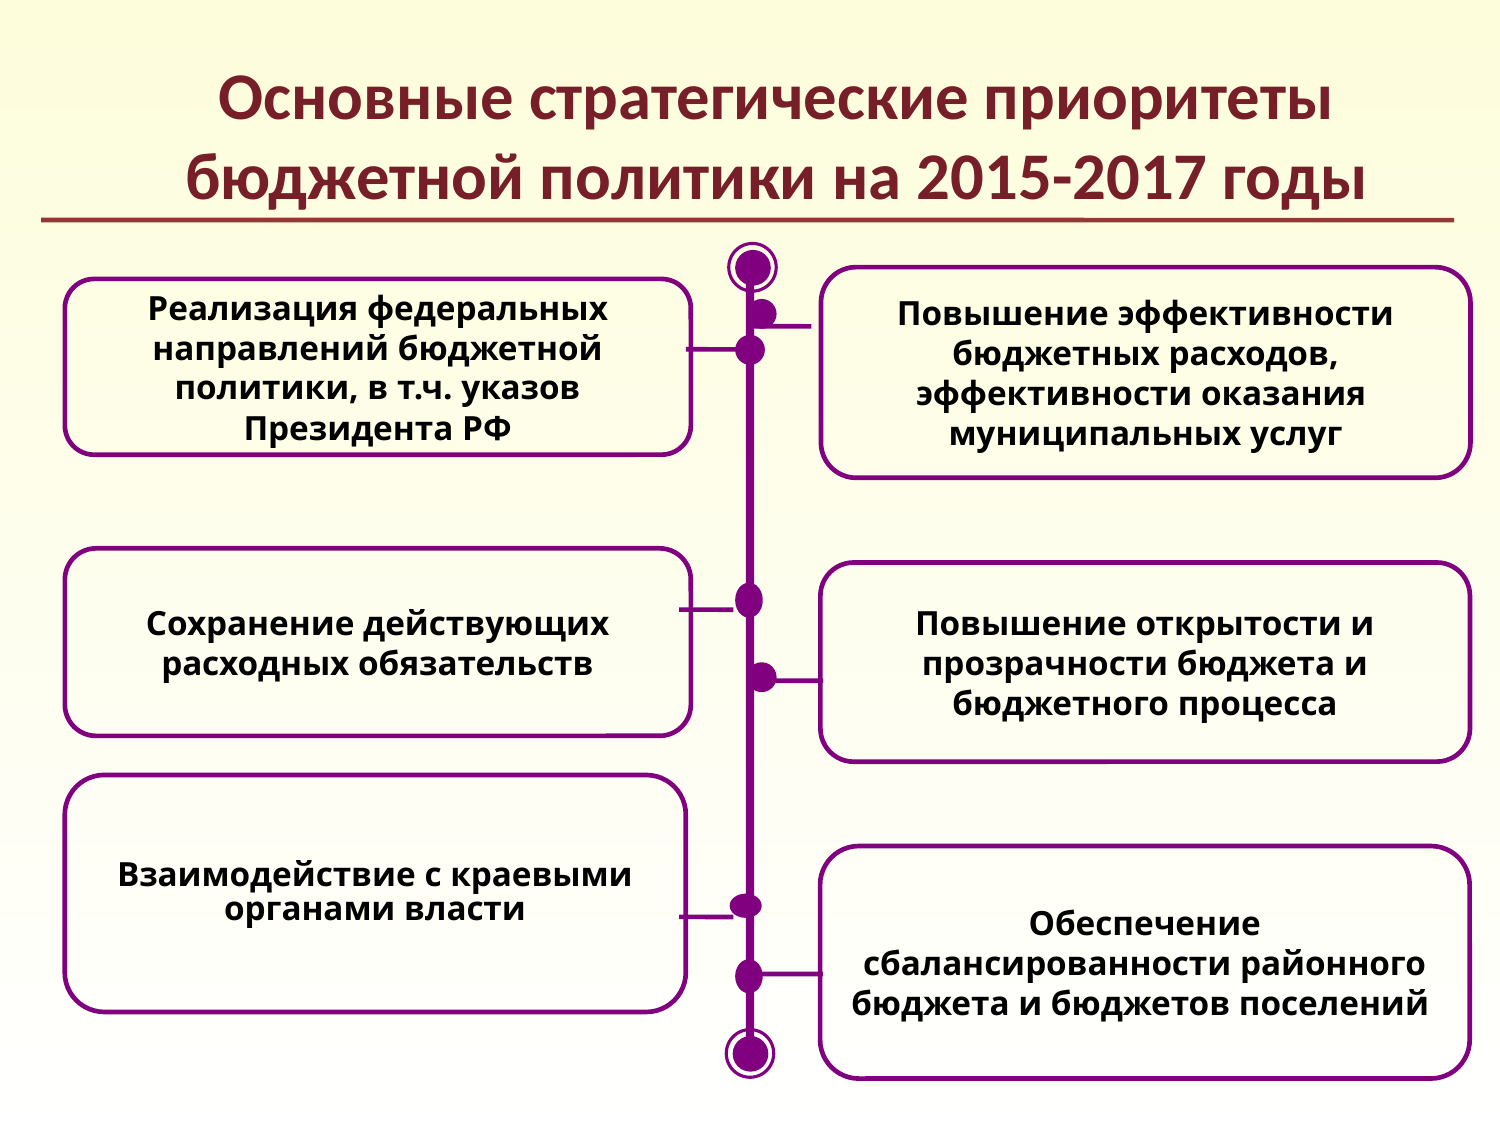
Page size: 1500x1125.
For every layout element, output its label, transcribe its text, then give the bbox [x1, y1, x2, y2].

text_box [64, 278, 720, 737]
title Основные стратегические приоритеты бюджетной политики на 2015-2017 годы [52, 54, 1500, 221]
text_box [726, 243, 777, 1078]
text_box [780, 697, 1471, 762]
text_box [64, 774, 720, 1013]
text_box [780, 266, 1471, 690]
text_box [780, 845, 1471, 1079]
